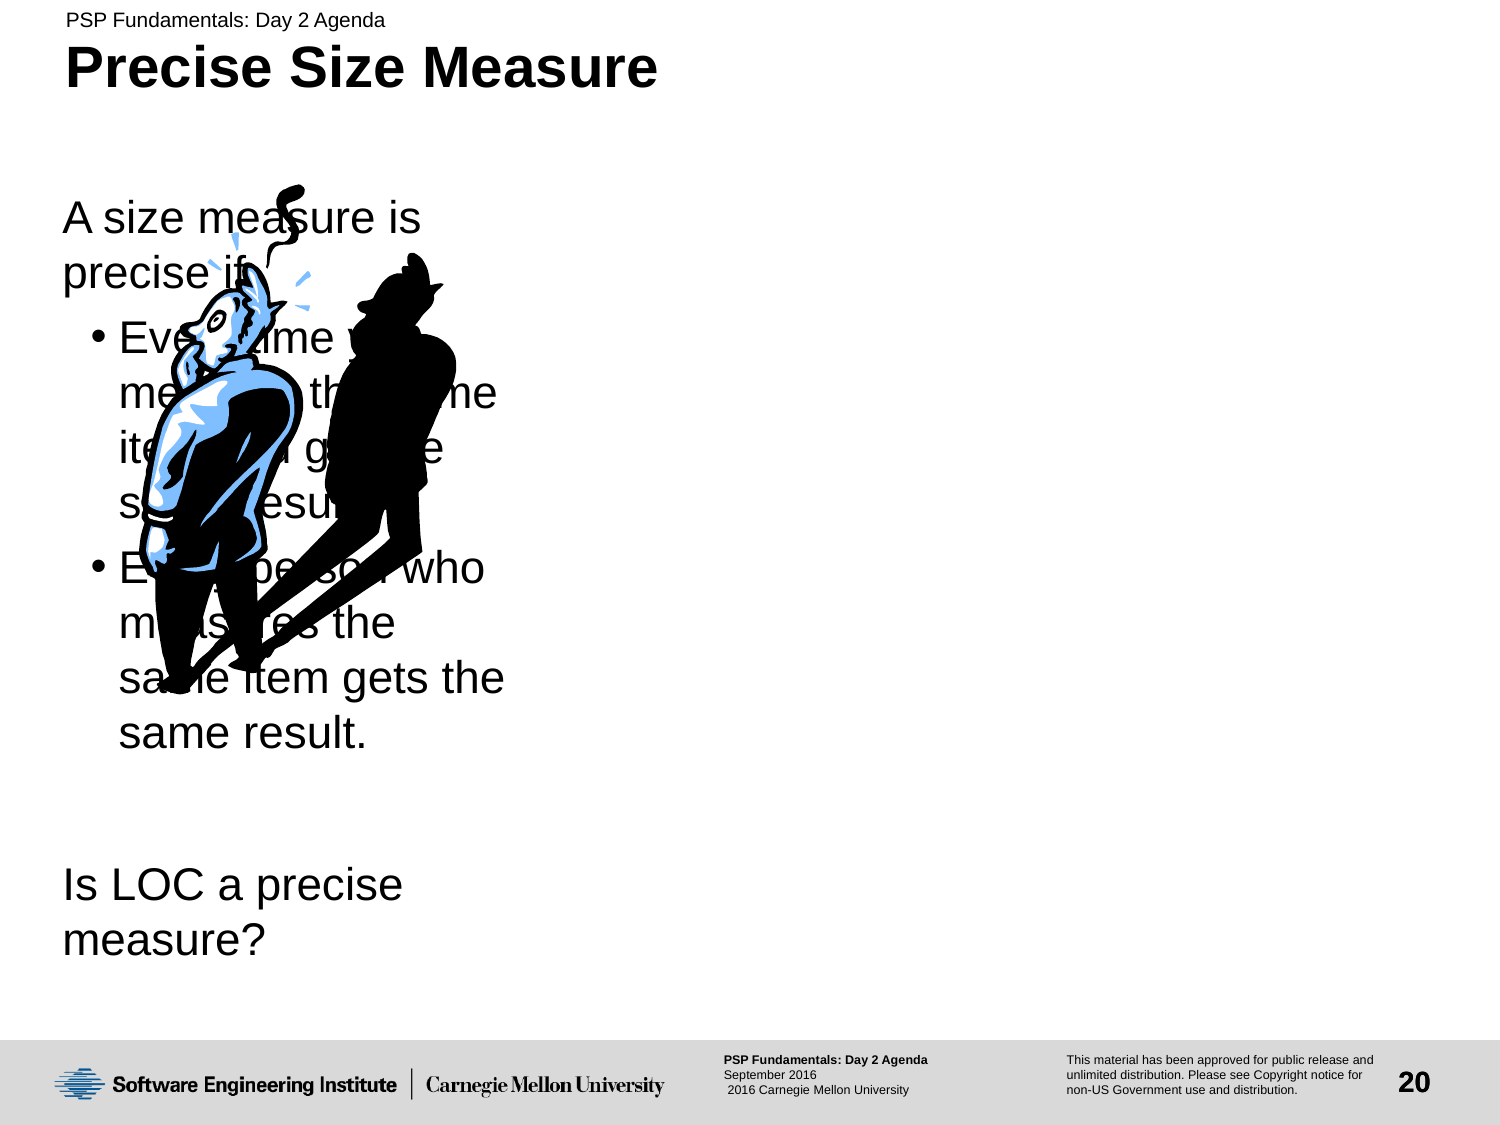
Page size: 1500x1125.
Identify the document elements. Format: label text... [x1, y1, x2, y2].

title Precise Size Measure [65, 37, 1430, 148]
list A size measure is precise if Every time you measure the same item you get the same result. Every person who measures the same item gets the same result. Is LOC a precise measure? [62, 187, 507, 1000]
picture [137, 184, 459, 695]
picture [46, 1061, 673, 1104]
